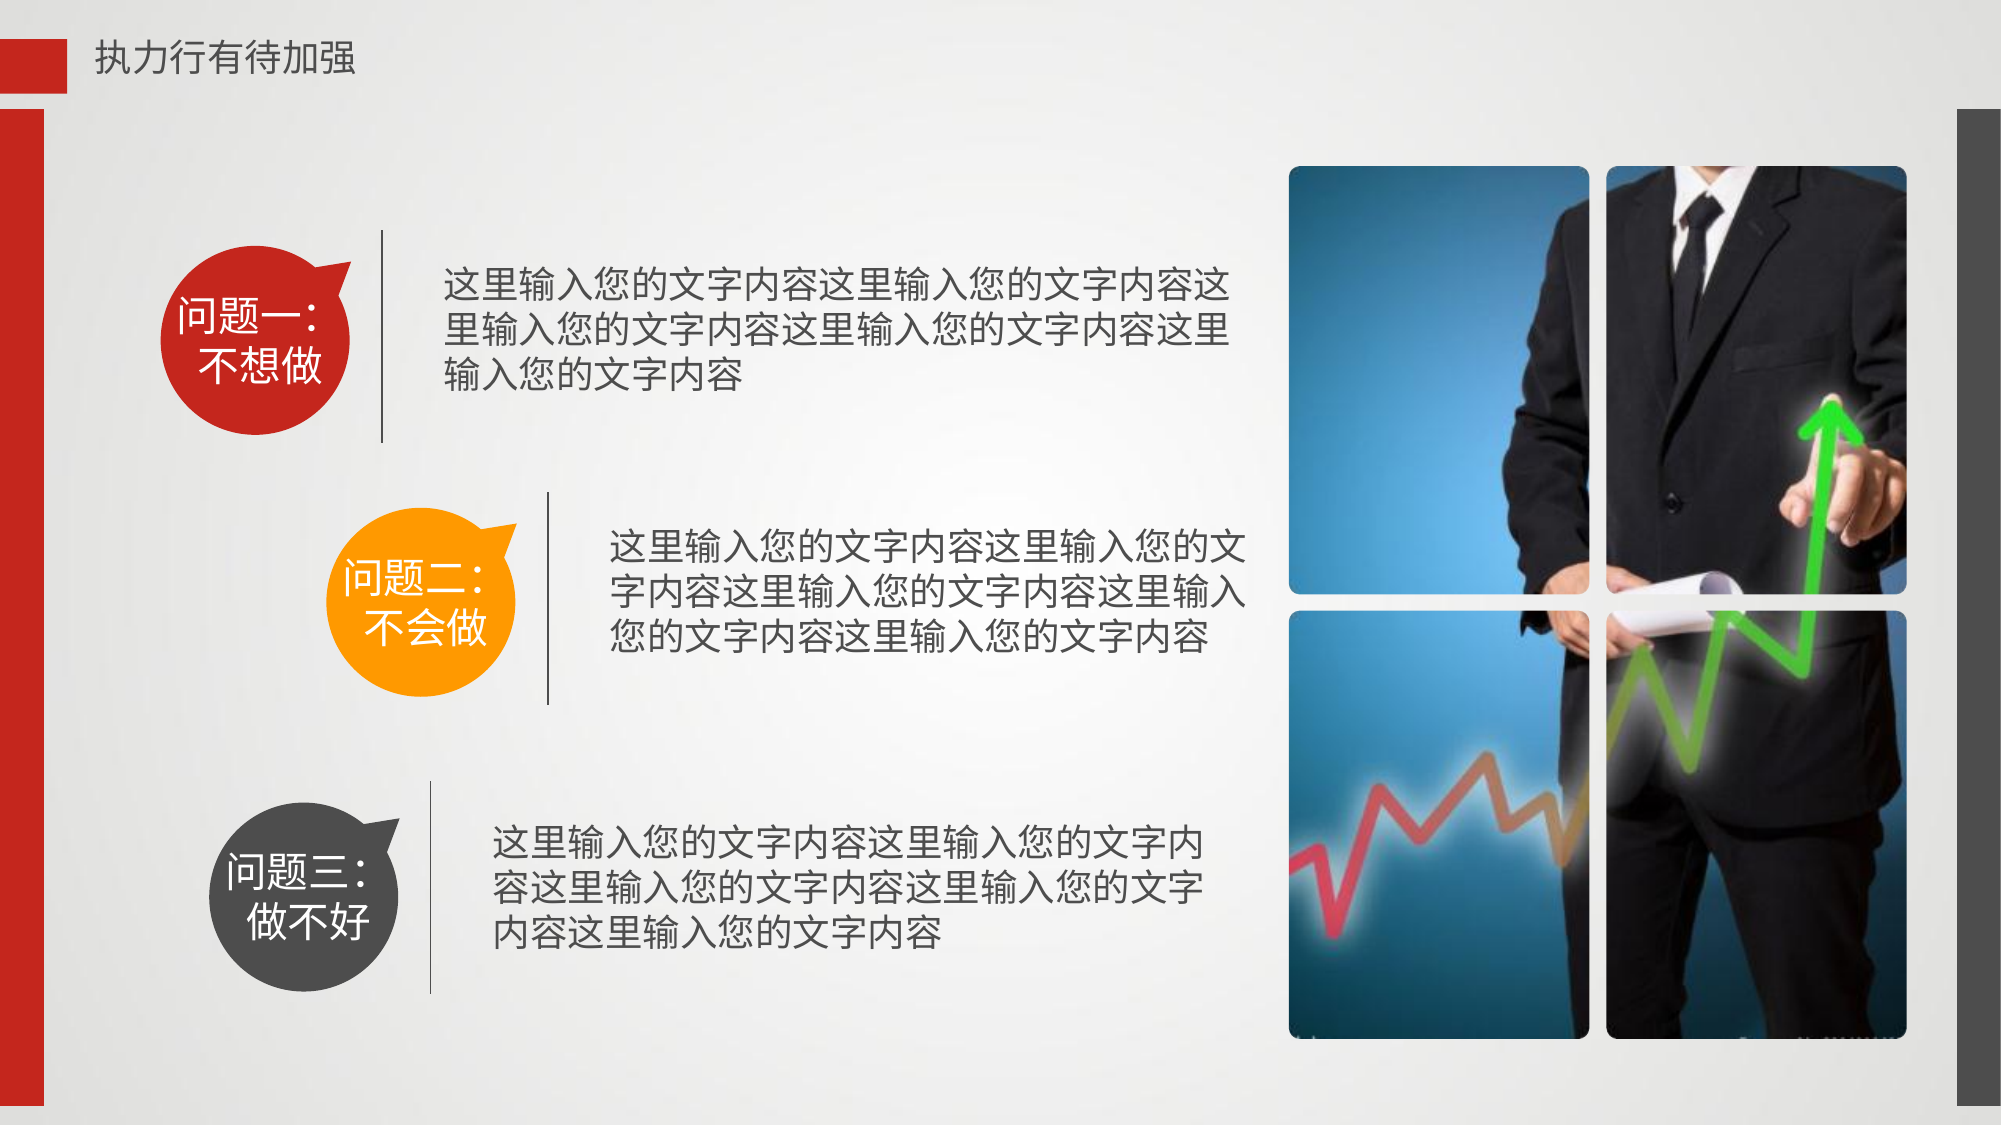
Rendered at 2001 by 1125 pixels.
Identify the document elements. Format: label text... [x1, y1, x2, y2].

text_box 这里输入您的文字内容这里输入您的文字内容这里输入您的文字内容这里输入您的文字内容这里输入您的文字内容 [594, 515, 1280, 666]
text_box [1288, 610, 1590, 1040]
text_box [1606, 166, 1907, 595]
text_box 执力行有待加强 [79, 26, 373, 86]
text_box [1606, 610, 1907, 1040]
text_box 问题二： 不会做 [368, 568, 484, 635]
text_box [1288, 166, 1590, 595]
text_box [1957, 109, 2001, 1106]
text_box 问题一： 不想做 [202, 306, 318, 373]
text_box [160, 245, 352, 435]
text_box 这里输入您的文字内容这里输入您的文字内容这里输入您的文字内容这里输入您的文字内容这里输入您的文字内容 [429, 253, 1256, 404]
picture [0, 0, 2001, 1125]
text_box [209, 802, 400, 992]
text_box [326, 507, 517, 697]
text_box [0, 39, 68, 94]
text_box 这里输入您的文字内容这里输入您的文字内容这里输入您的文字内容这里输入您的文字内容这里输入您的文字内容 [477, 811, 1245, 962]
text_box [0, 109, 44, 1106]
text_box 问题三： 做不好 [251, 863, 366, 929]
